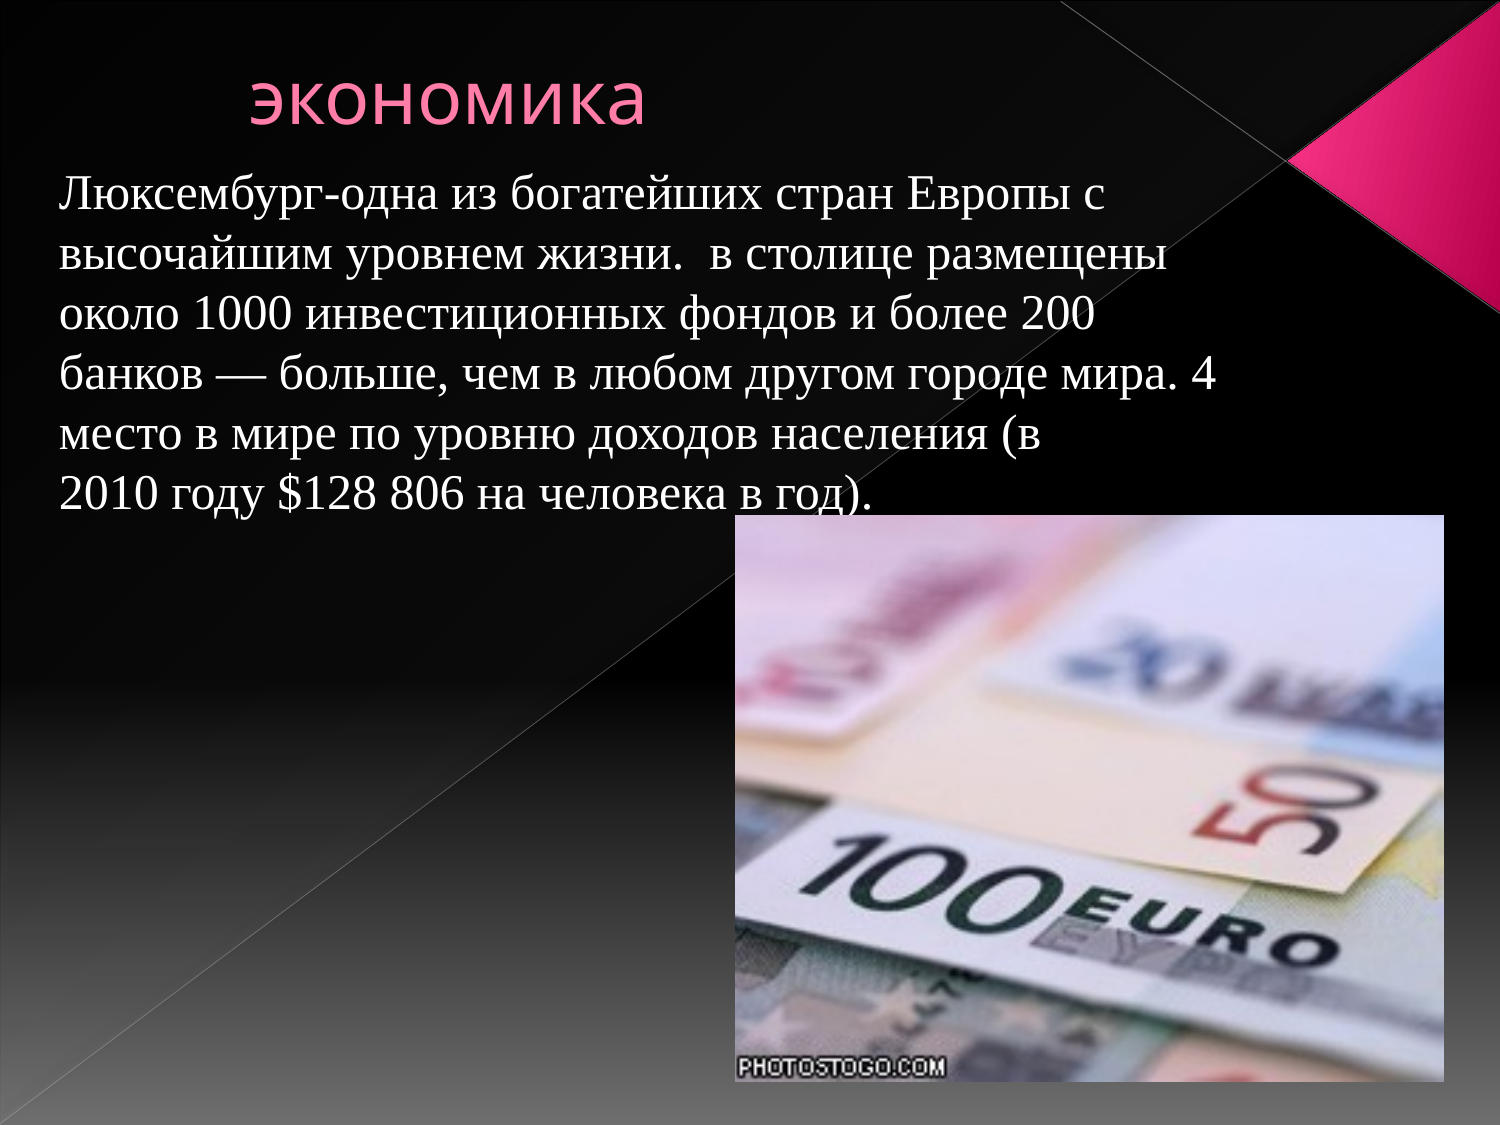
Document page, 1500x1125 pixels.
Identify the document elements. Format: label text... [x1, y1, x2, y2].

list Люксембург-одна из богатейших стран Европы с высочайшим уровнем жизни. в столице размещены около 1000 инвестиционных фондов и более 200 банков — больше, чем в любом другом городе мира. 4 место в мире по уровню доходов населения (в 2010 году $128 806 на человека в год). [35, 152, 1243, 891]
picture [735, 515, 1444, 1083]
title экономика [234, 0, 1422, 189]
